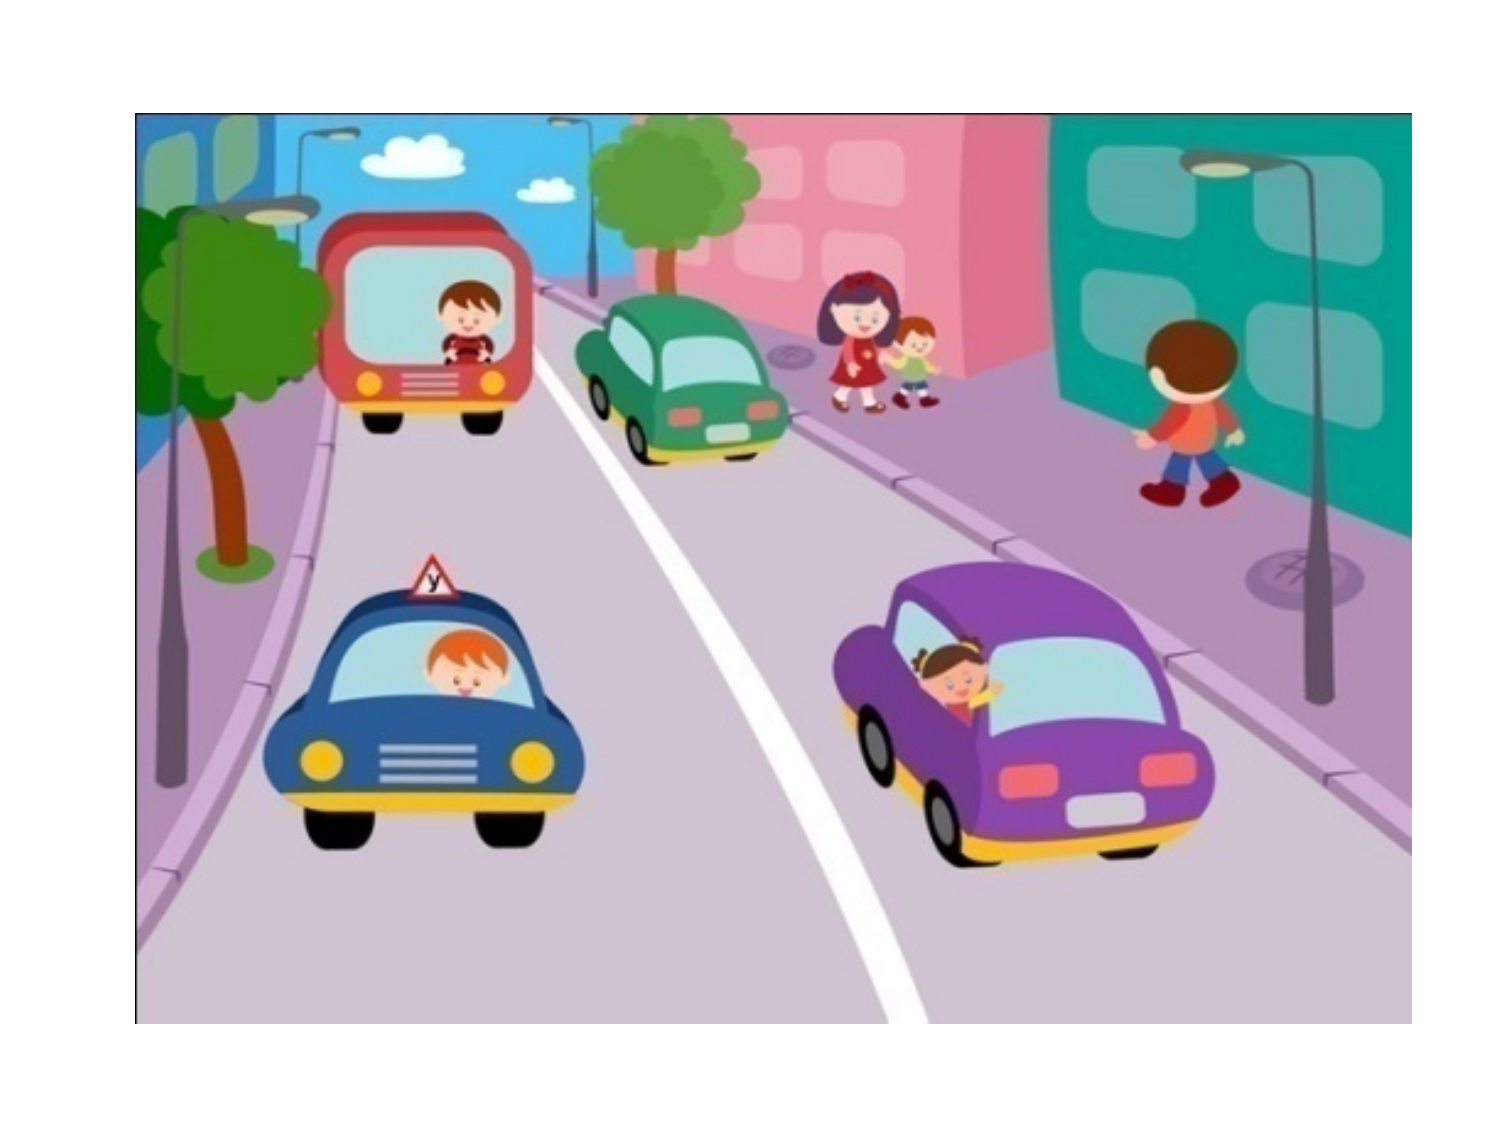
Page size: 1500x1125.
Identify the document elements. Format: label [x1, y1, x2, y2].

list [135, 113, 1412, 1024]
